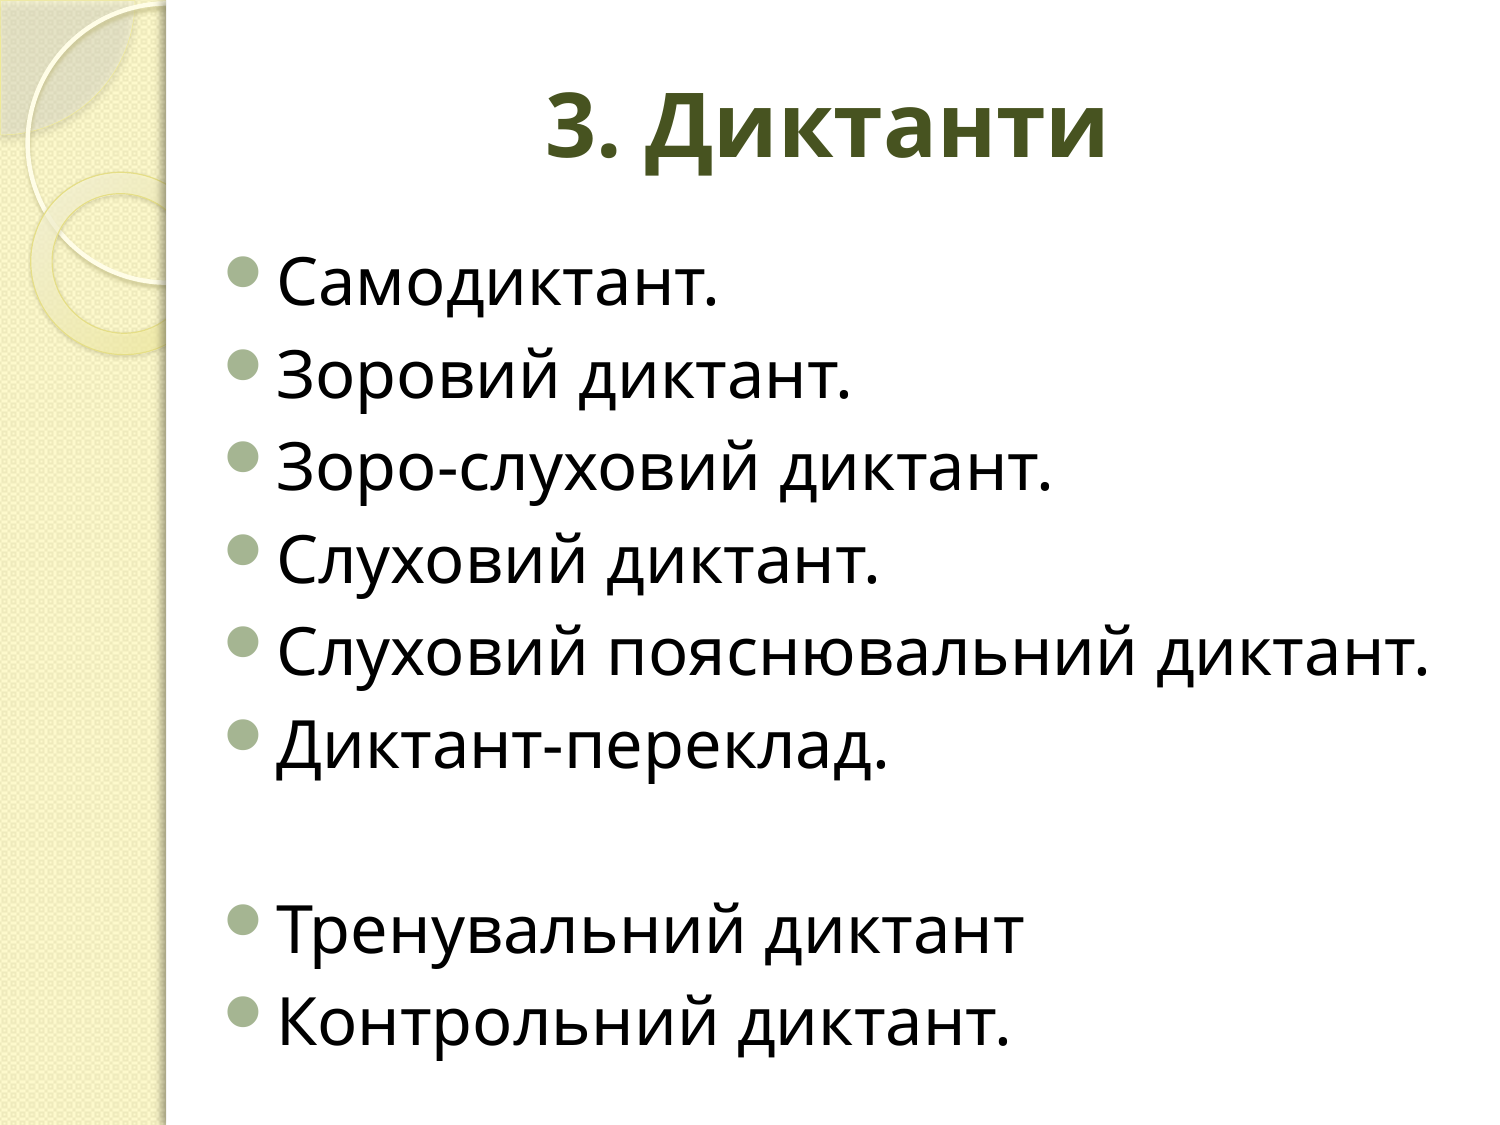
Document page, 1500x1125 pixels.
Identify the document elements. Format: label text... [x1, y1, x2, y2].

title 3. Диктанти [188, 35, 1468, 208]
list Самодиктант. Зоровий диктант. Зоро-слуховий диктант. Слуховий диктант. Слуховий пояснювальний диктант. Диктант-переклад. Тренувальний диктант Контрольний диктант. [194, 231, 1469, 1094]
